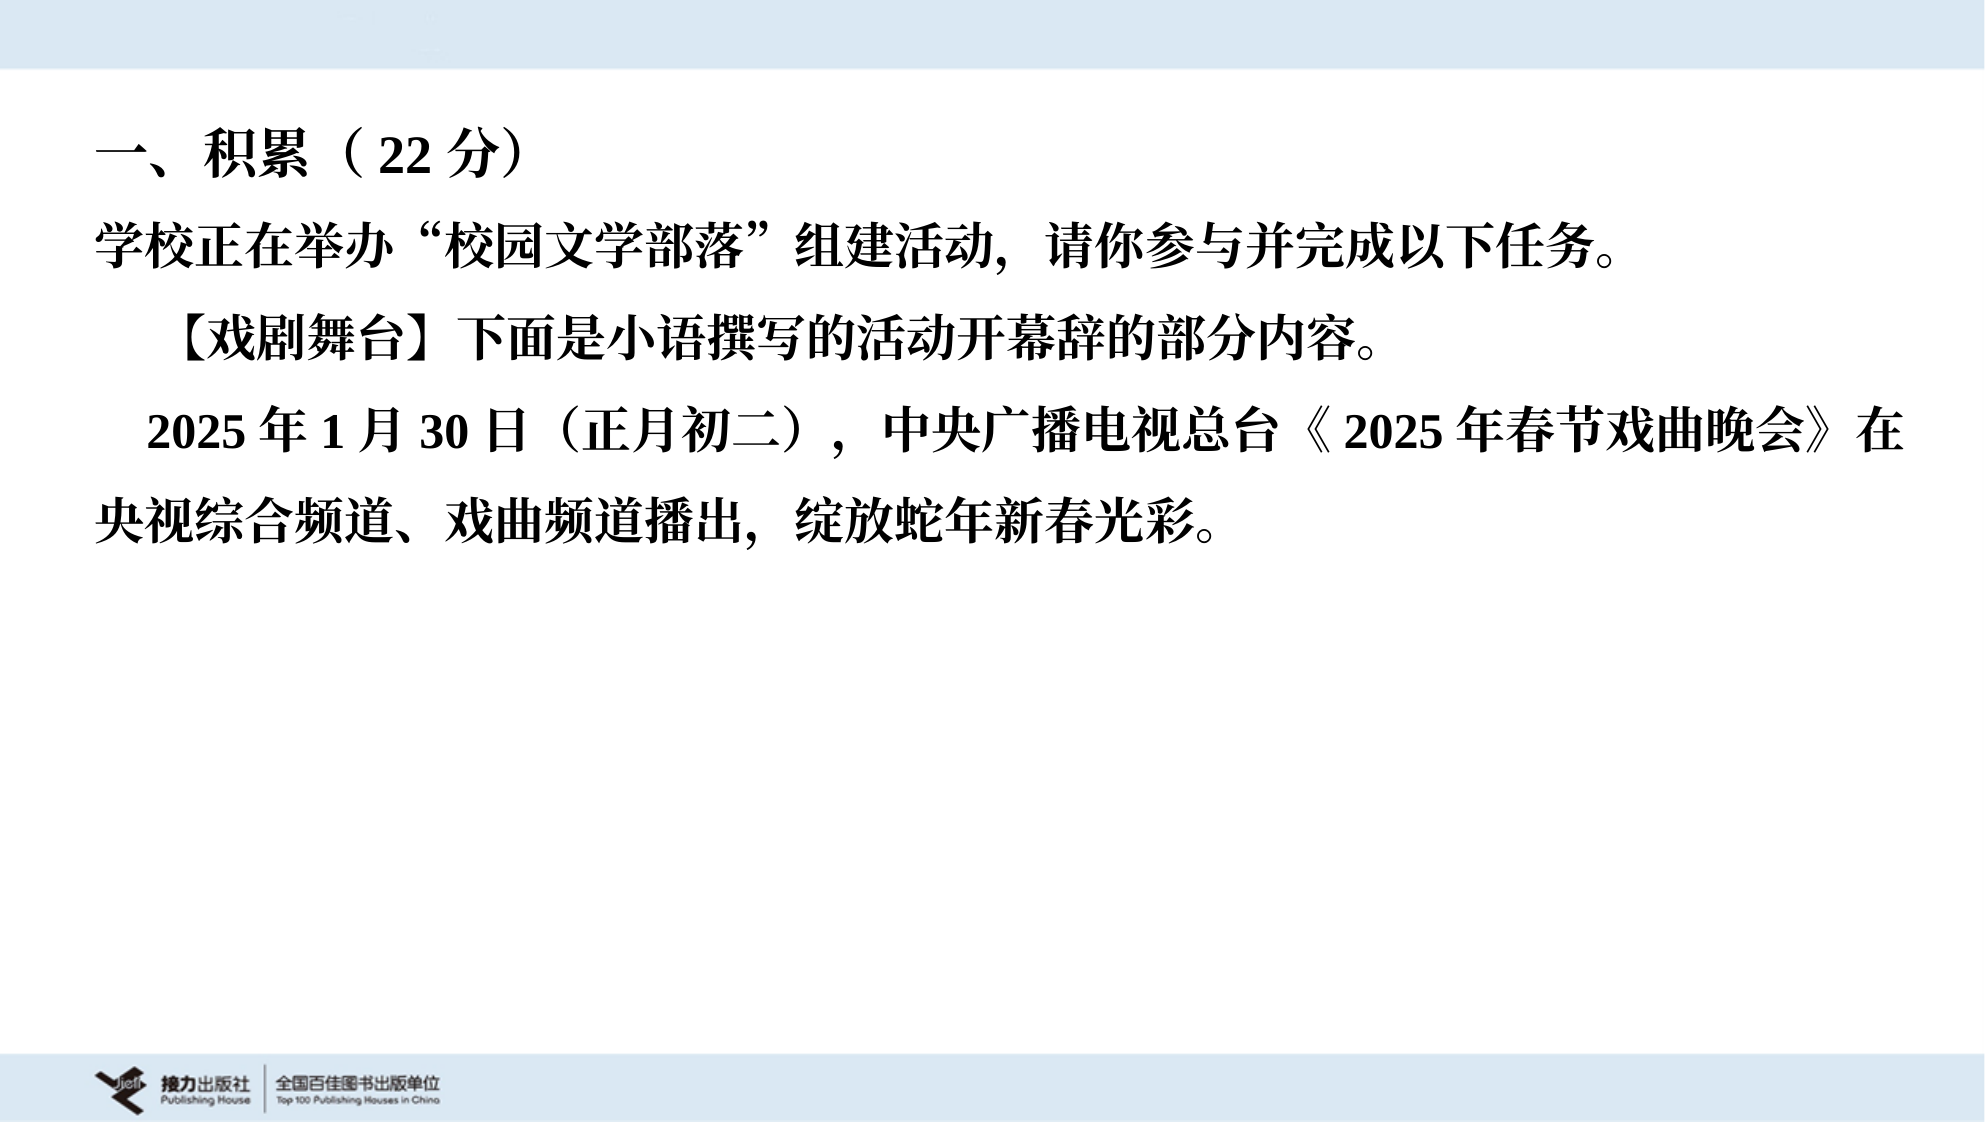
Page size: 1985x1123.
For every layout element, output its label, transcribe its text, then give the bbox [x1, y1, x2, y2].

text_box 一、积累（22分） [94, 88, 1892, 183]
picture [0, 0, 1985, 1122]
text_box 学校正在举办“校园文学部落”组建活动，请你参与并完成以下任务。 【戏剧舞台】下面是小语撰写的活动开幕辞的部分内容。 2025年1月30日（正月初二），中央广播电视总台《2025年春节戏曲晚会》在 央视综合频道、戏曲频道播出，绽放蛇年新春光彩。 [94, 183, 1892, 550]
